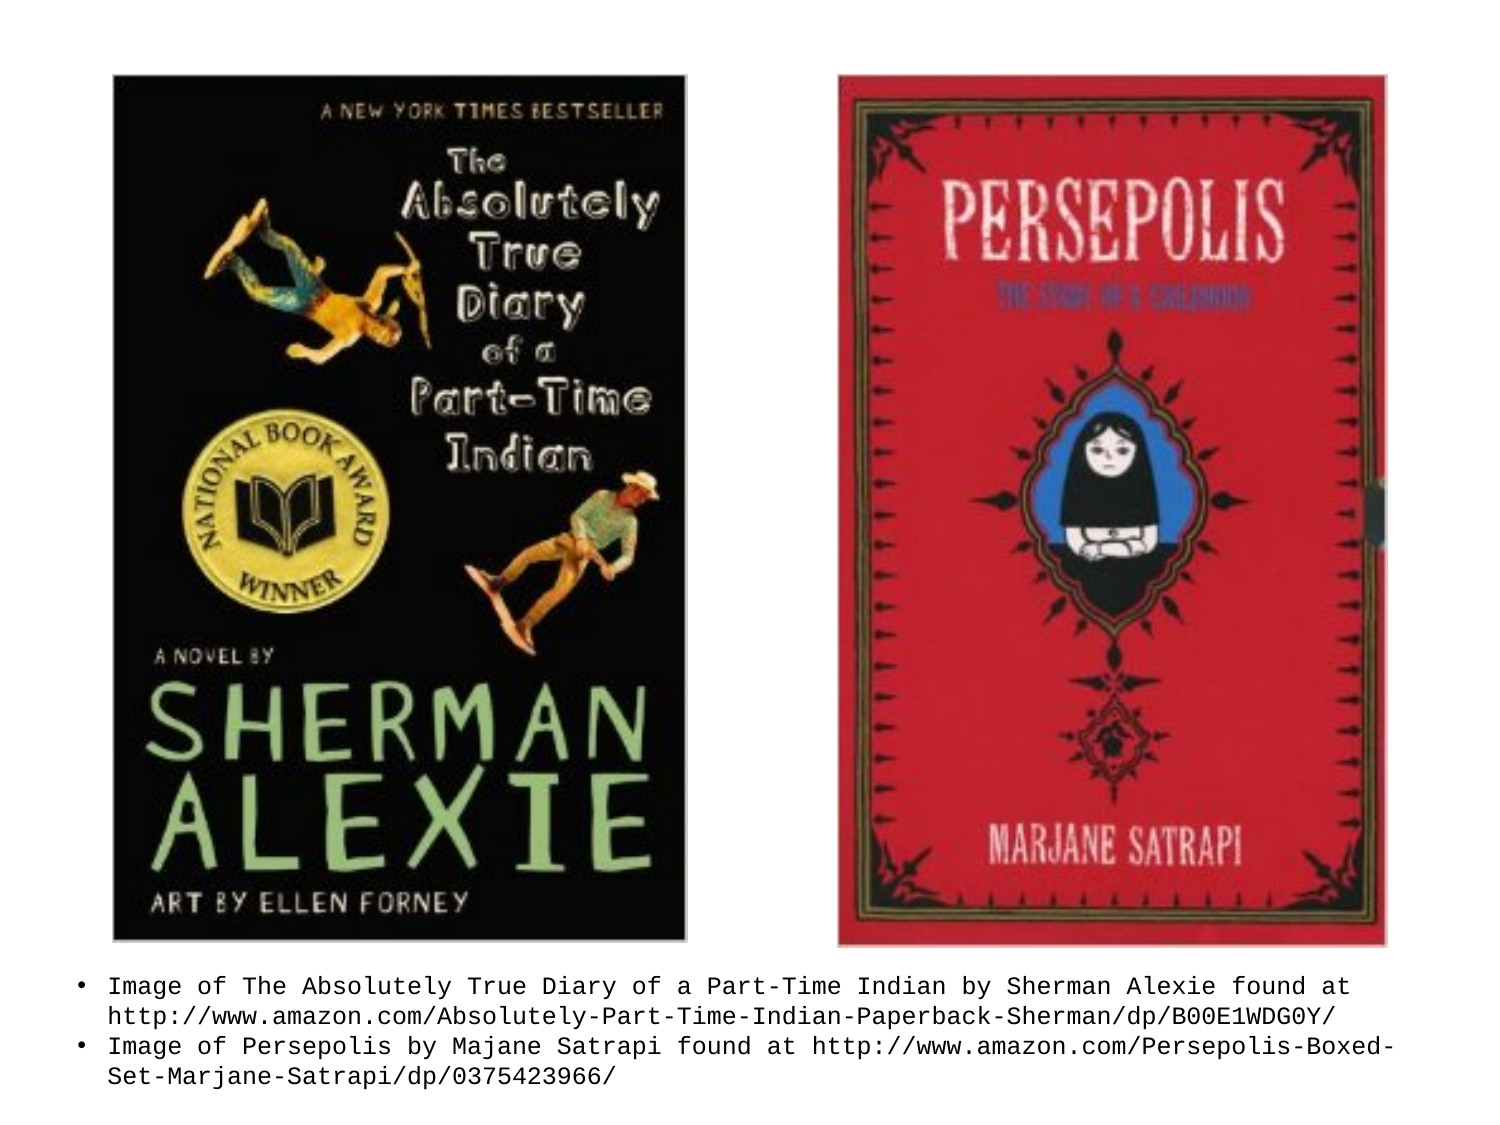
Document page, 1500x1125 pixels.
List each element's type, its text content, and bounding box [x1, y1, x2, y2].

text_box Image of The Absolutely True Diary of a Part-Time Indian by Sherman Alexie found at http://www.amazon.com/Absolutely-Part-Time-Indian-Paperback-Sherman/dp/B00E1WDG0Y/ Image of Persepolis by Majane Satrapi found at http://www.amazon.com/Persepolis-Boxed-Set-Marjane-Satrapi/dp/0375423966/ [62, 962, 1438, 1097]
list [112, 74, 688, 944]
picture [837, 74, 1388, 949]
